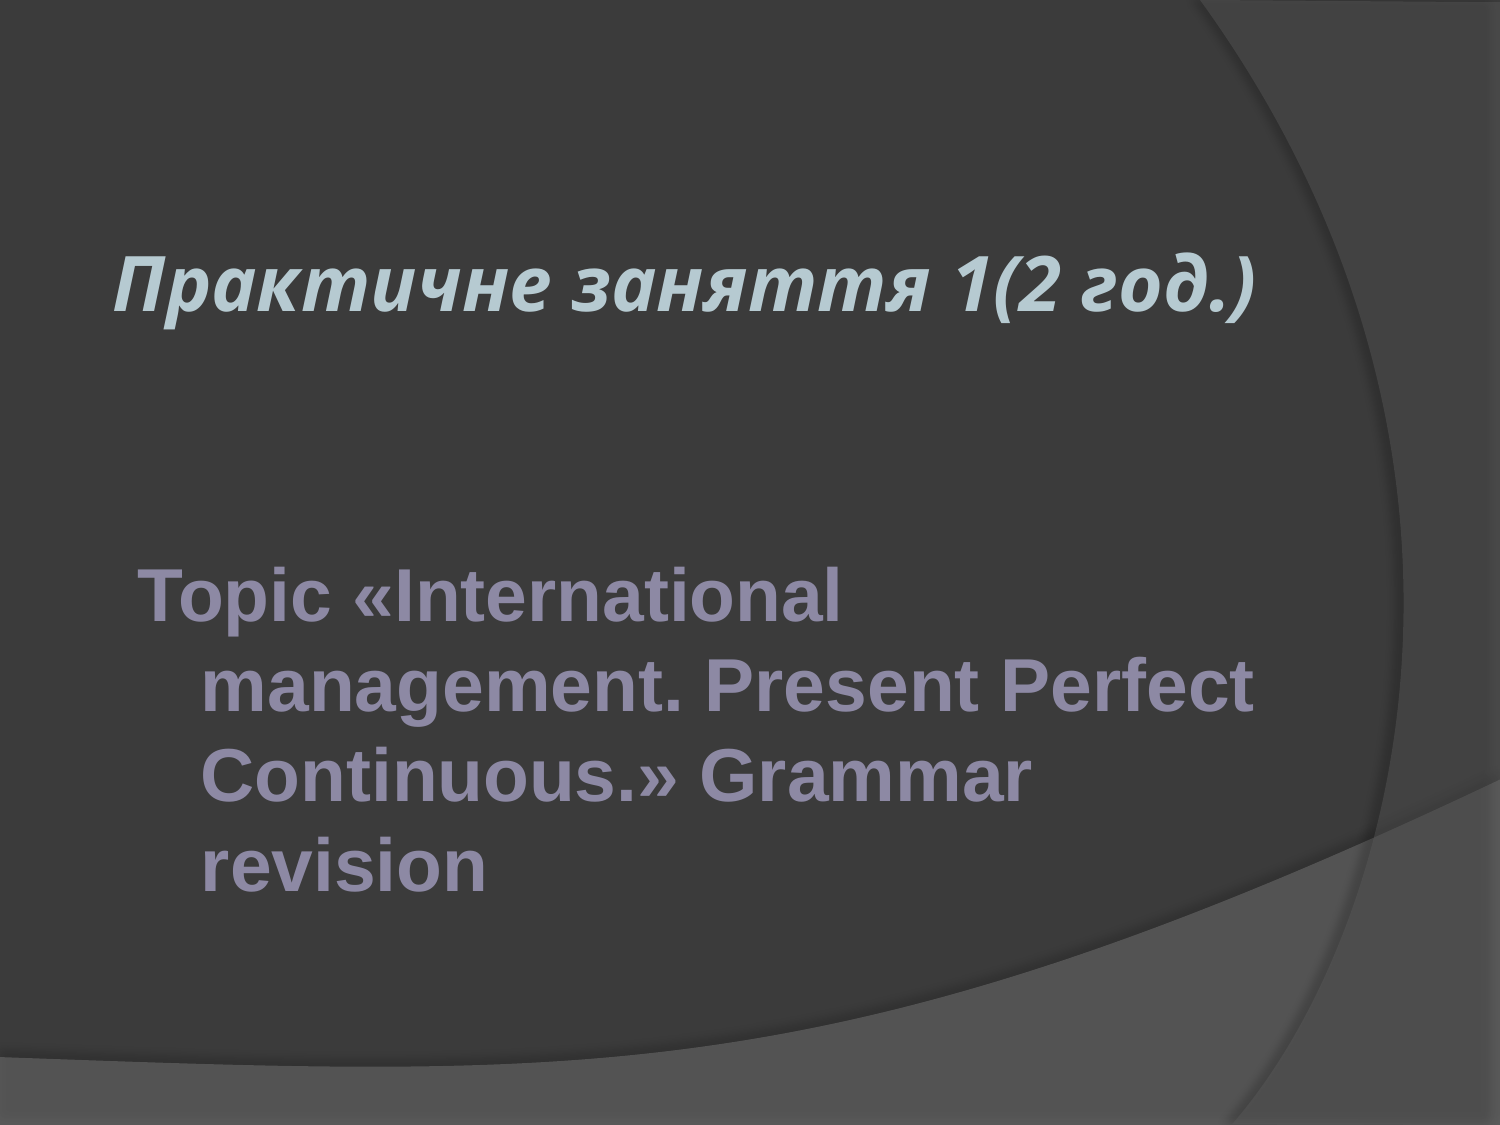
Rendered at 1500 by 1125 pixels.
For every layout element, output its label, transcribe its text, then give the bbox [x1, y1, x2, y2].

title Практичне заняття 1(2 год.) [105, 187, 1331, 375]
list Topic «International management. Present Perfect Continuous.» Grammar revision [117, 539, 1343, 886]
